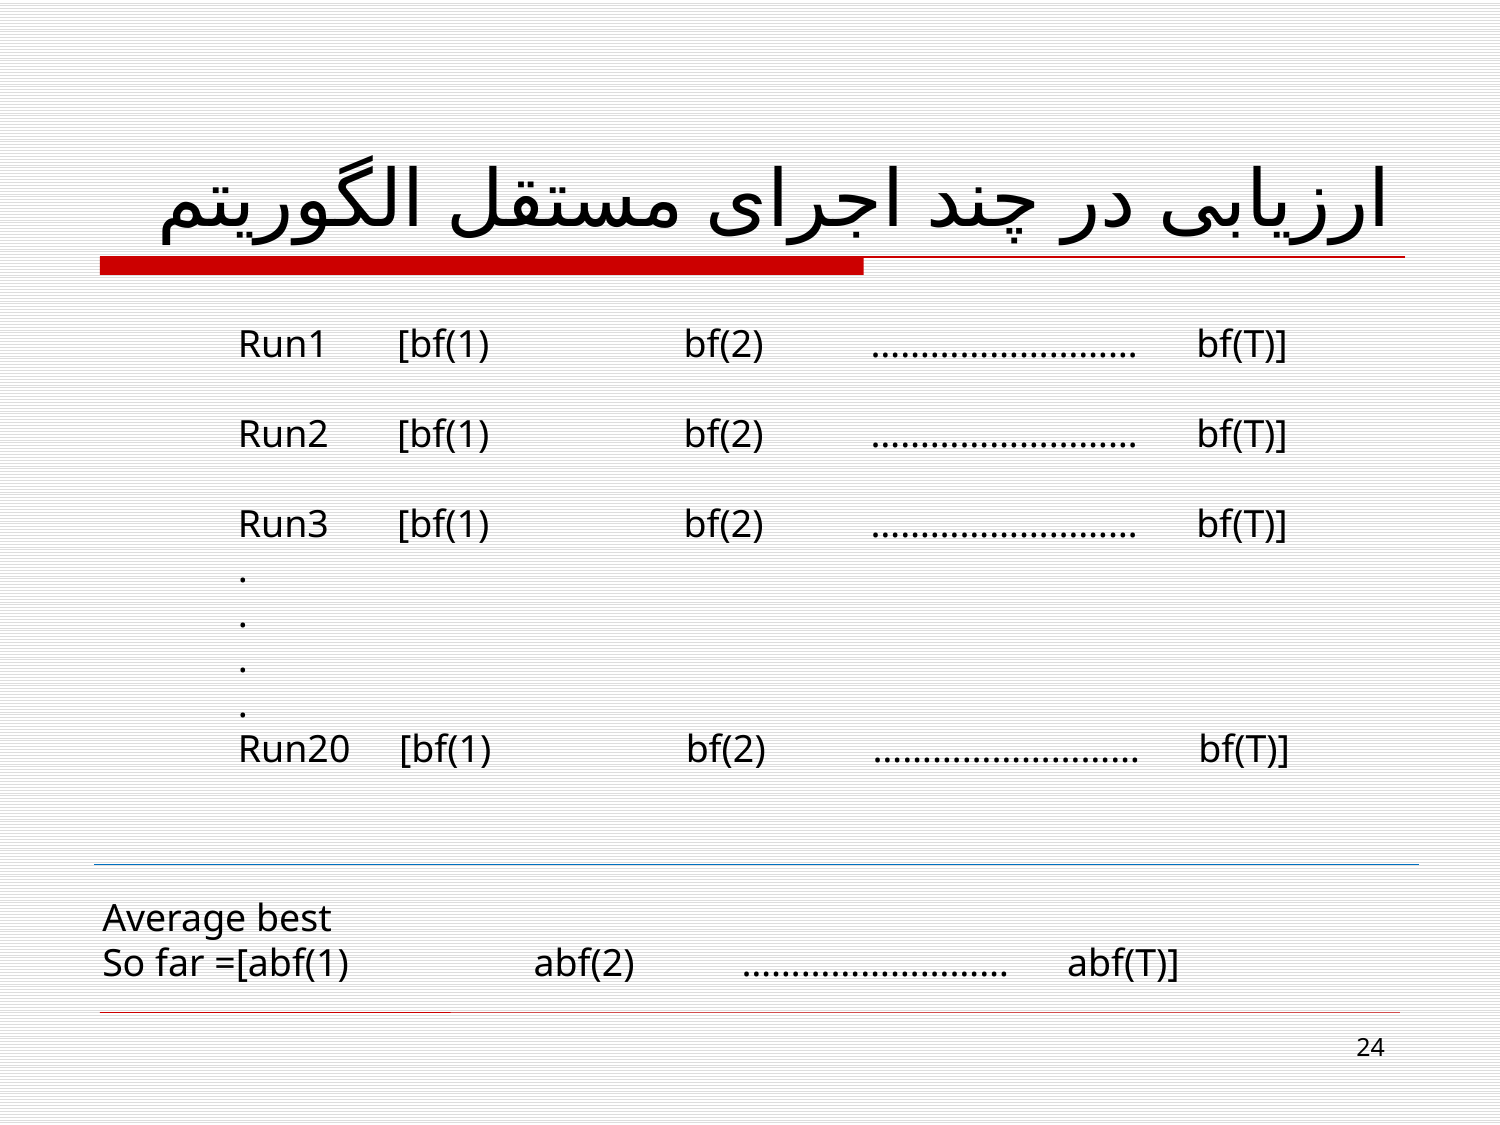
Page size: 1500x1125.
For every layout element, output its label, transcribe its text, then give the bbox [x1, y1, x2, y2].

title ارزيابی در چند اجرای مستقل الگوريتم [94, 50, 1407, 250]
text_box Run1 [bf(1) bf(2) ……………………… bf(T)] Run2 [bf(1) bf(2) ……………………… bf(T)] Run3 [bf(1) bf(2) ……………………… bf(T)] . . . . Run20 [bf(1) bf(2) ……………………… bf(T)] [223, 312, 1307, 863]
slide_number 24 [1074, 1024, 1401, 1103]
text_box Average best So far =[abf(1) abf(2) ……………………… abf(T)] [87, 886, 1488, 992]
